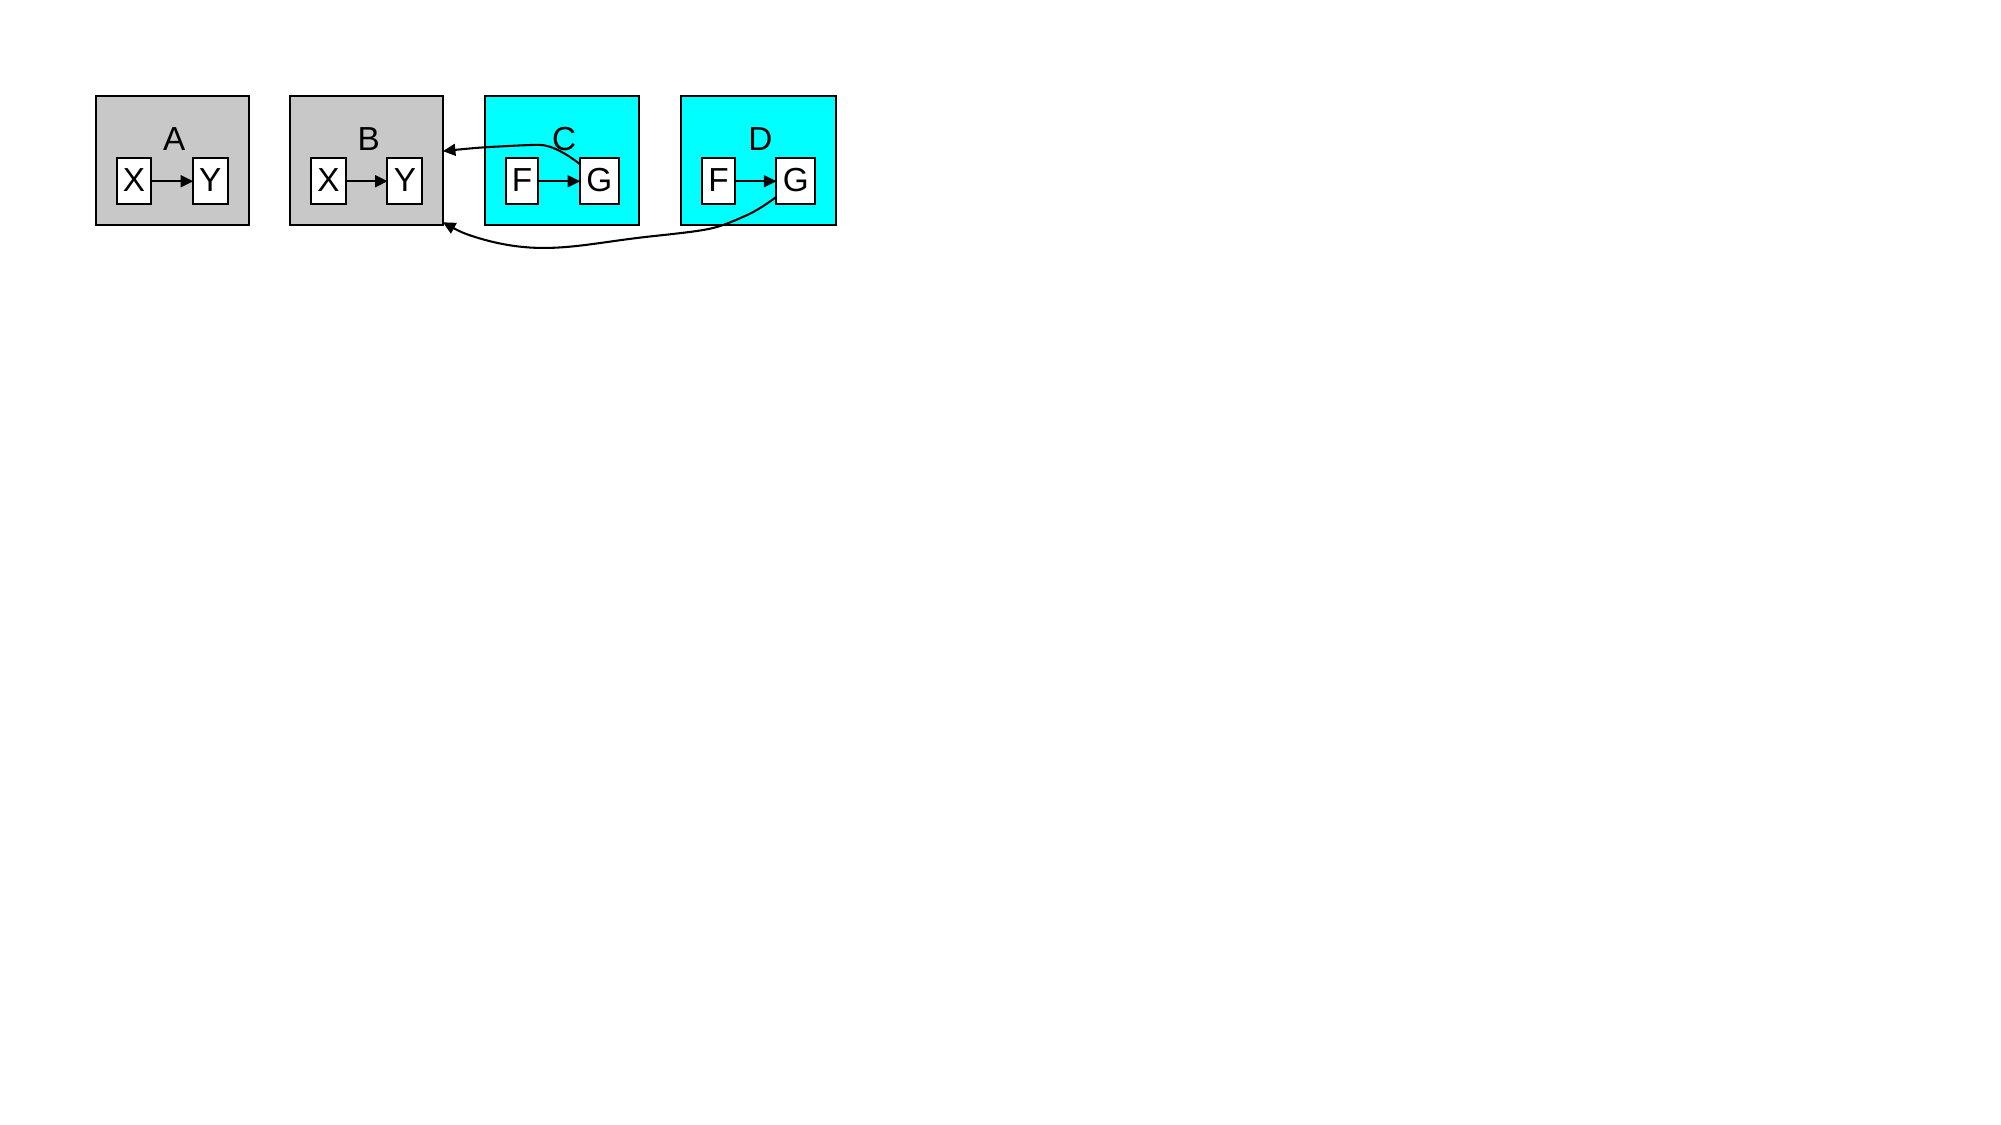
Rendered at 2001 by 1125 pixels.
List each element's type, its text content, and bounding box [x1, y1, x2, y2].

text_box G [776, 158, 815, 205]
text_box X [311, 158, 346, 205]
text_box G [580, 158, 619, 205]
text_box [443, 143, 581, 165]
text_box [484, 95, 640, 219]
text_box C [549, 118, 579, 157]
text_box X [116, 158, 152, 205]
text_box D [746, 118, 775, 157]
text_box F [505, 158, 539, 205]
text_box Y [387, 158, 423, 205]
text_box [290, 95, 444, 225]
text_box B [355, 118, 382, 157]
text_box [680, 95, 836, 225]
text_box Y [192, 158, 228, 205]
text_box [95, 95, 249, 225]
text_box A [161, 118, 188, 157]
text_box F [701, 158, 735, 202]
text_box [443, 196, 777, 249]
text_box [74, 74, 859, 250]
